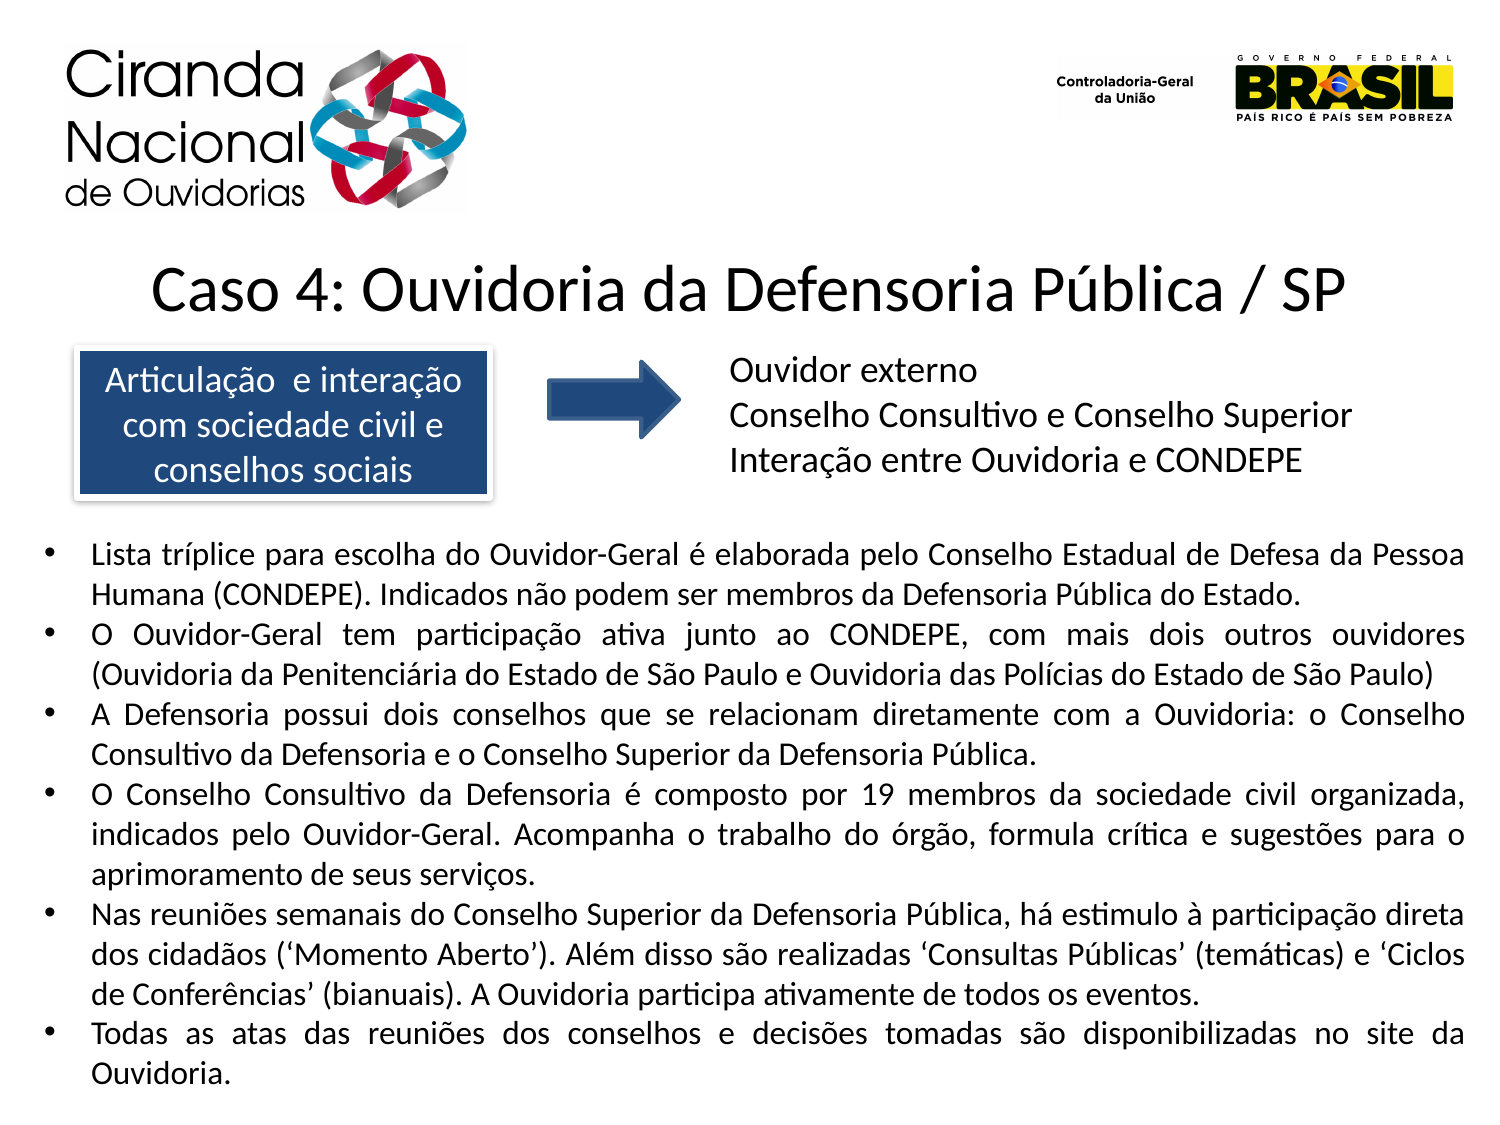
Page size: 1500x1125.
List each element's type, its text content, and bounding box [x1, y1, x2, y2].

text_box Ouvidor externo Conselho Consultivo e Conselho Superior Interação entre Ouvidoria e CONDEPE [714, 338, 1400, 488]
picture [1056, 55, 1453, 121]
text_box Lista tríplice para escolha do Ouvidor-Geral é elaborada pelo Conselho Estadual de Defesa da Pessoa Humana (CONDEPE). Indicados não podem ser membros da Defensoria Pública do Estado. O Ouvidor-Geral tem participação ativa junto ao CONDEPE, com mais dois outros ouvidores (Ouvidoria da Penitenciária do Estado de São Paulo e Ouvidoria das Polícias do Estado de São Paulo) A Defensoria possui dois conselhos que se relacionam diretamente com a Ouvidoria: o Conselho Consultivo da Defensoria e o Conselho Superior da Defensoria Pública. O Conselho Consultivo da Defensoria é composto por 19 membros da sociedade civil organizada, indicados pelo Ouvidor-Geral. Acompanha o trabalho do órgão, formula crítica e sugestões para o aprimoramento de seus serviços. Nas reuniões semanais do Conselho Superior da Defensoria Pública, há estimulo à participação direta dos cidadãos (‘Momento Aberto’). Além disso são realizadas ‘Consultas Públicas’ (temáticas) e ‘Ciclos de Conferências’ (bianuais). A Ouvidoria participa ativamente de todos os eventos. Todas as atas das reuniões dos conselhos e decisões tomadas são disponibilizadas no site da Ouvidoria. [29, 525, 1483, 1099]
text_box Articulação e interação com sociedade civil e conselhos sociais [74, 350, 493, 501]
text_box [547, 359, 682, 440]
text_box [64, 350, 1453, 525]
text_box Caso 4: Ouvidoria da Defensoria Pública / SP [0, 219, 1500, 350]
picture [64, 42, 467, 214]
